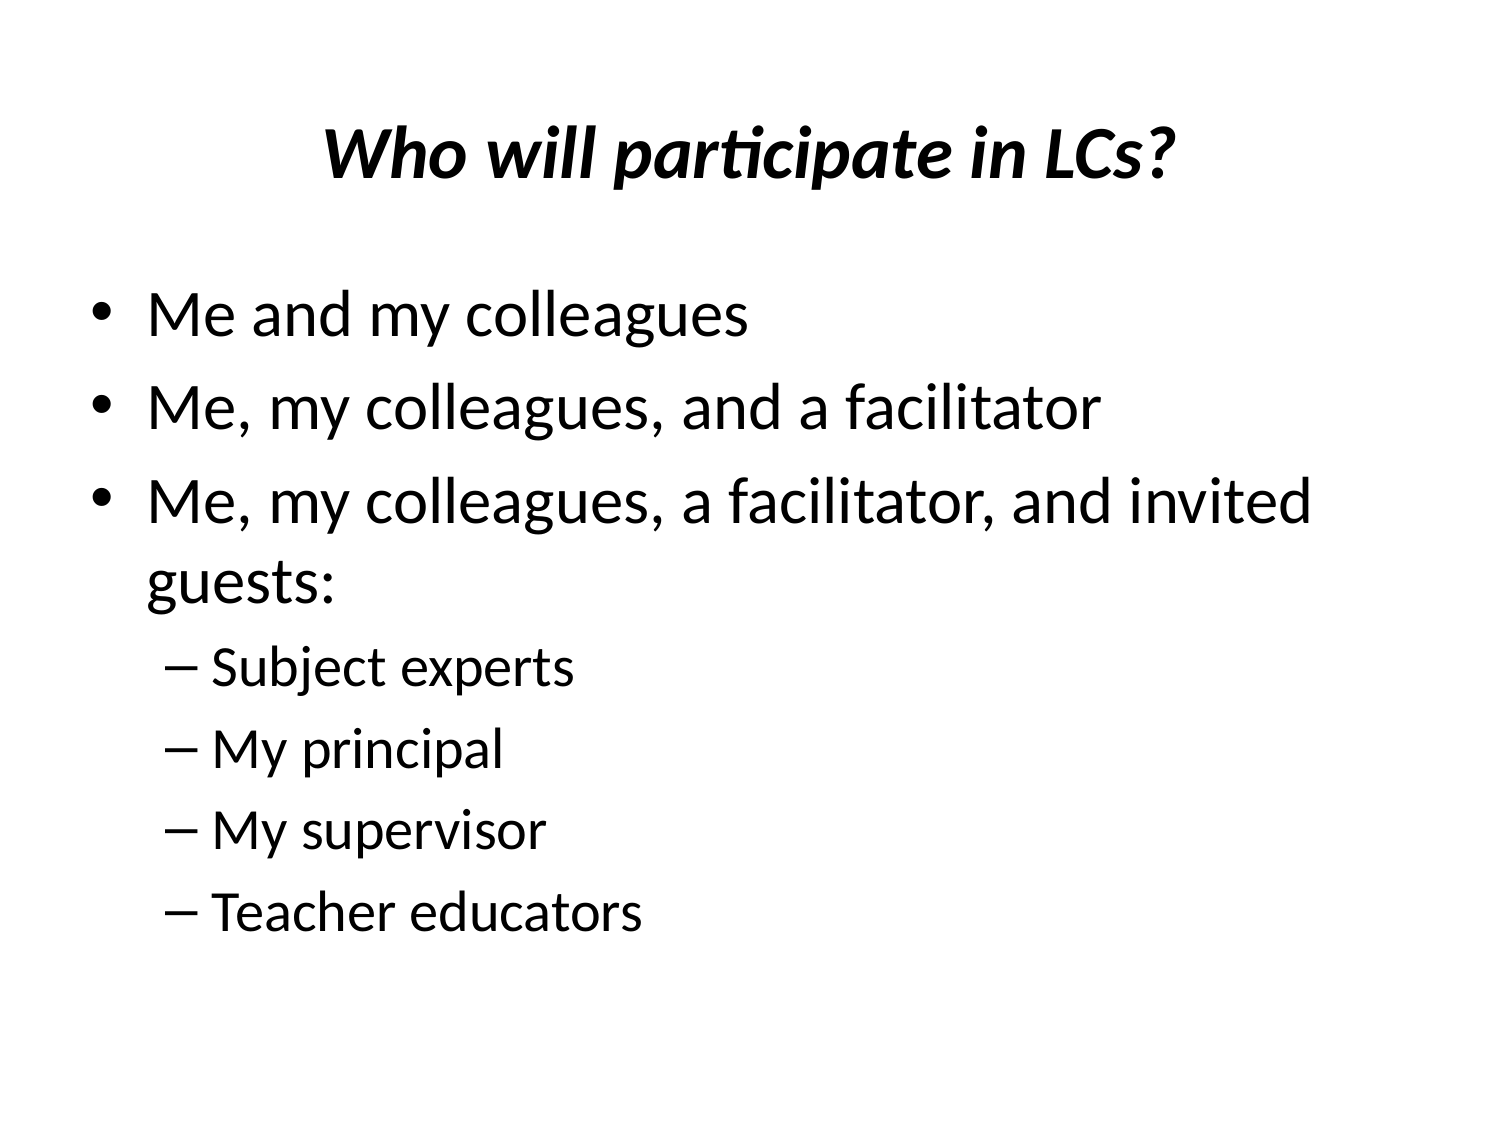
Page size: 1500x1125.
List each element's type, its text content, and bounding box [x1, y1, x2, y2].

title Who will participate in LCs? [75, 45, 1425, 233]
list Me and my colleagues Me, my colleagues, and a facilitator Me, my colleagues, a facilitator, and invited guests: Subject experts My principal My supervisor Teacher educators [75, 262, 1425, 1005]
